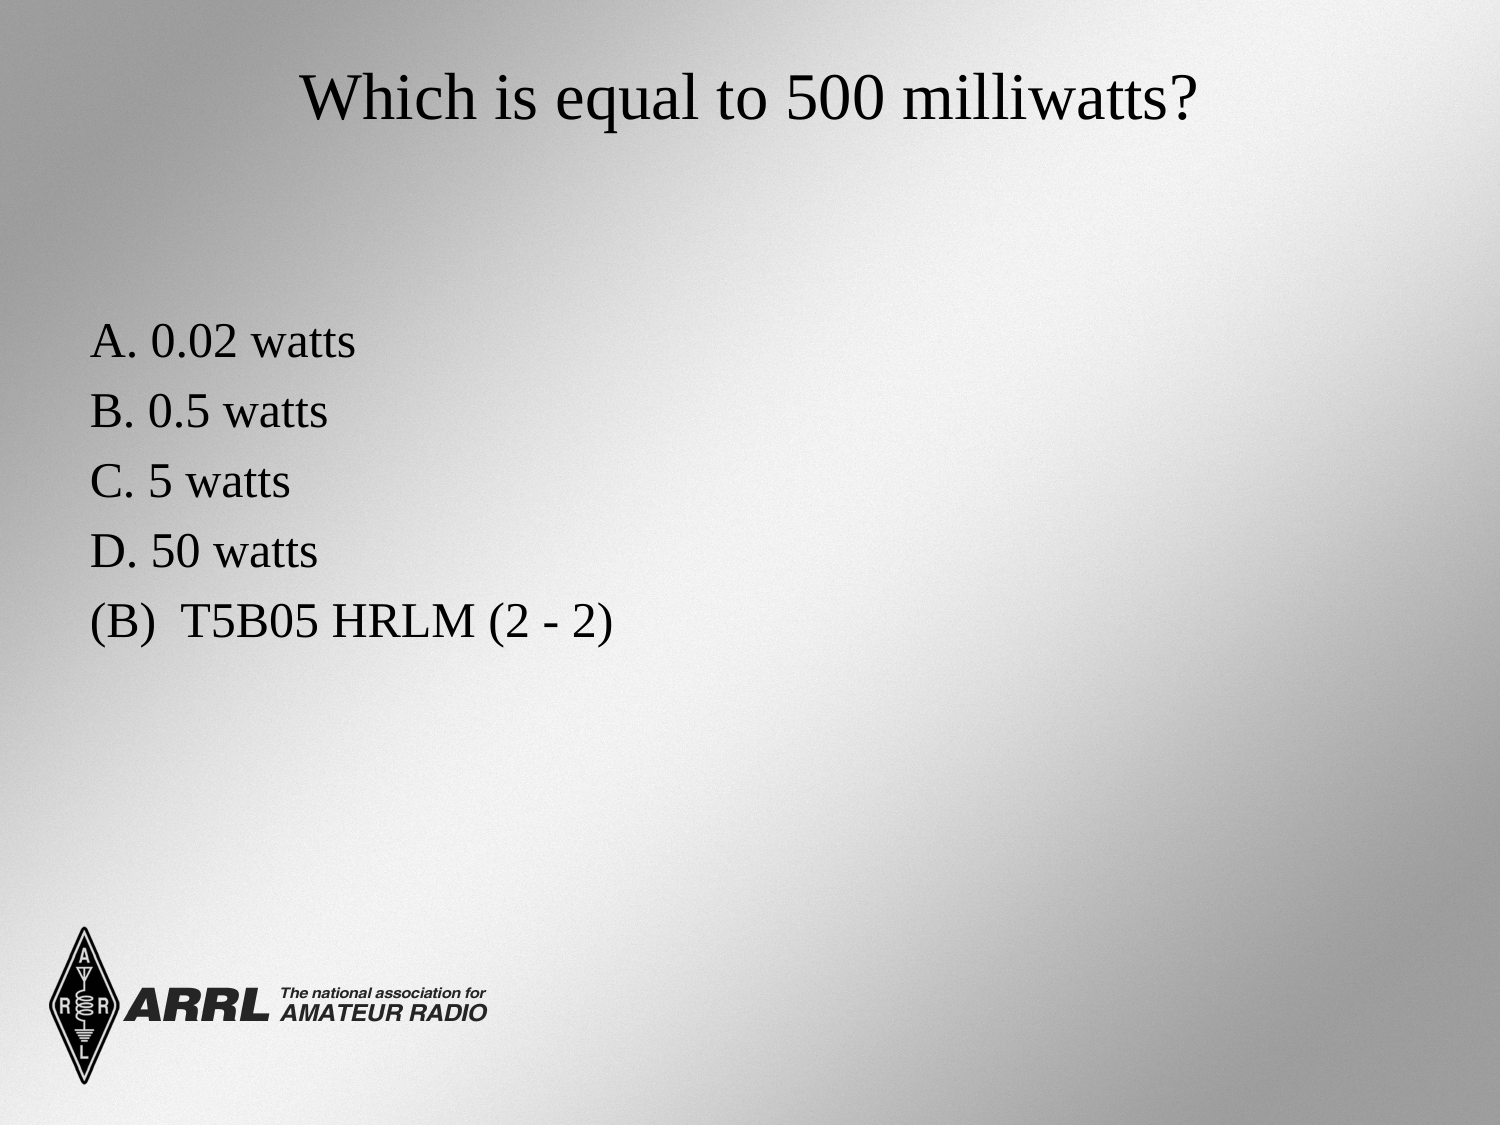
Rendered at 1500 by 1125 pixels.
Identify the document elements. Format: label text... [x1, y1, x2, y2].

list A. 0.02 watts B. 0.5 watts C. 5 watts D. 50 watts (B) T5B05 HRLM (2 - 2) [75, 299, 1425, 1005]
title Which is equal to 500 milliwatts? [75, 45, 1425, 233]
picture [0, 0, 1500, 1125]
